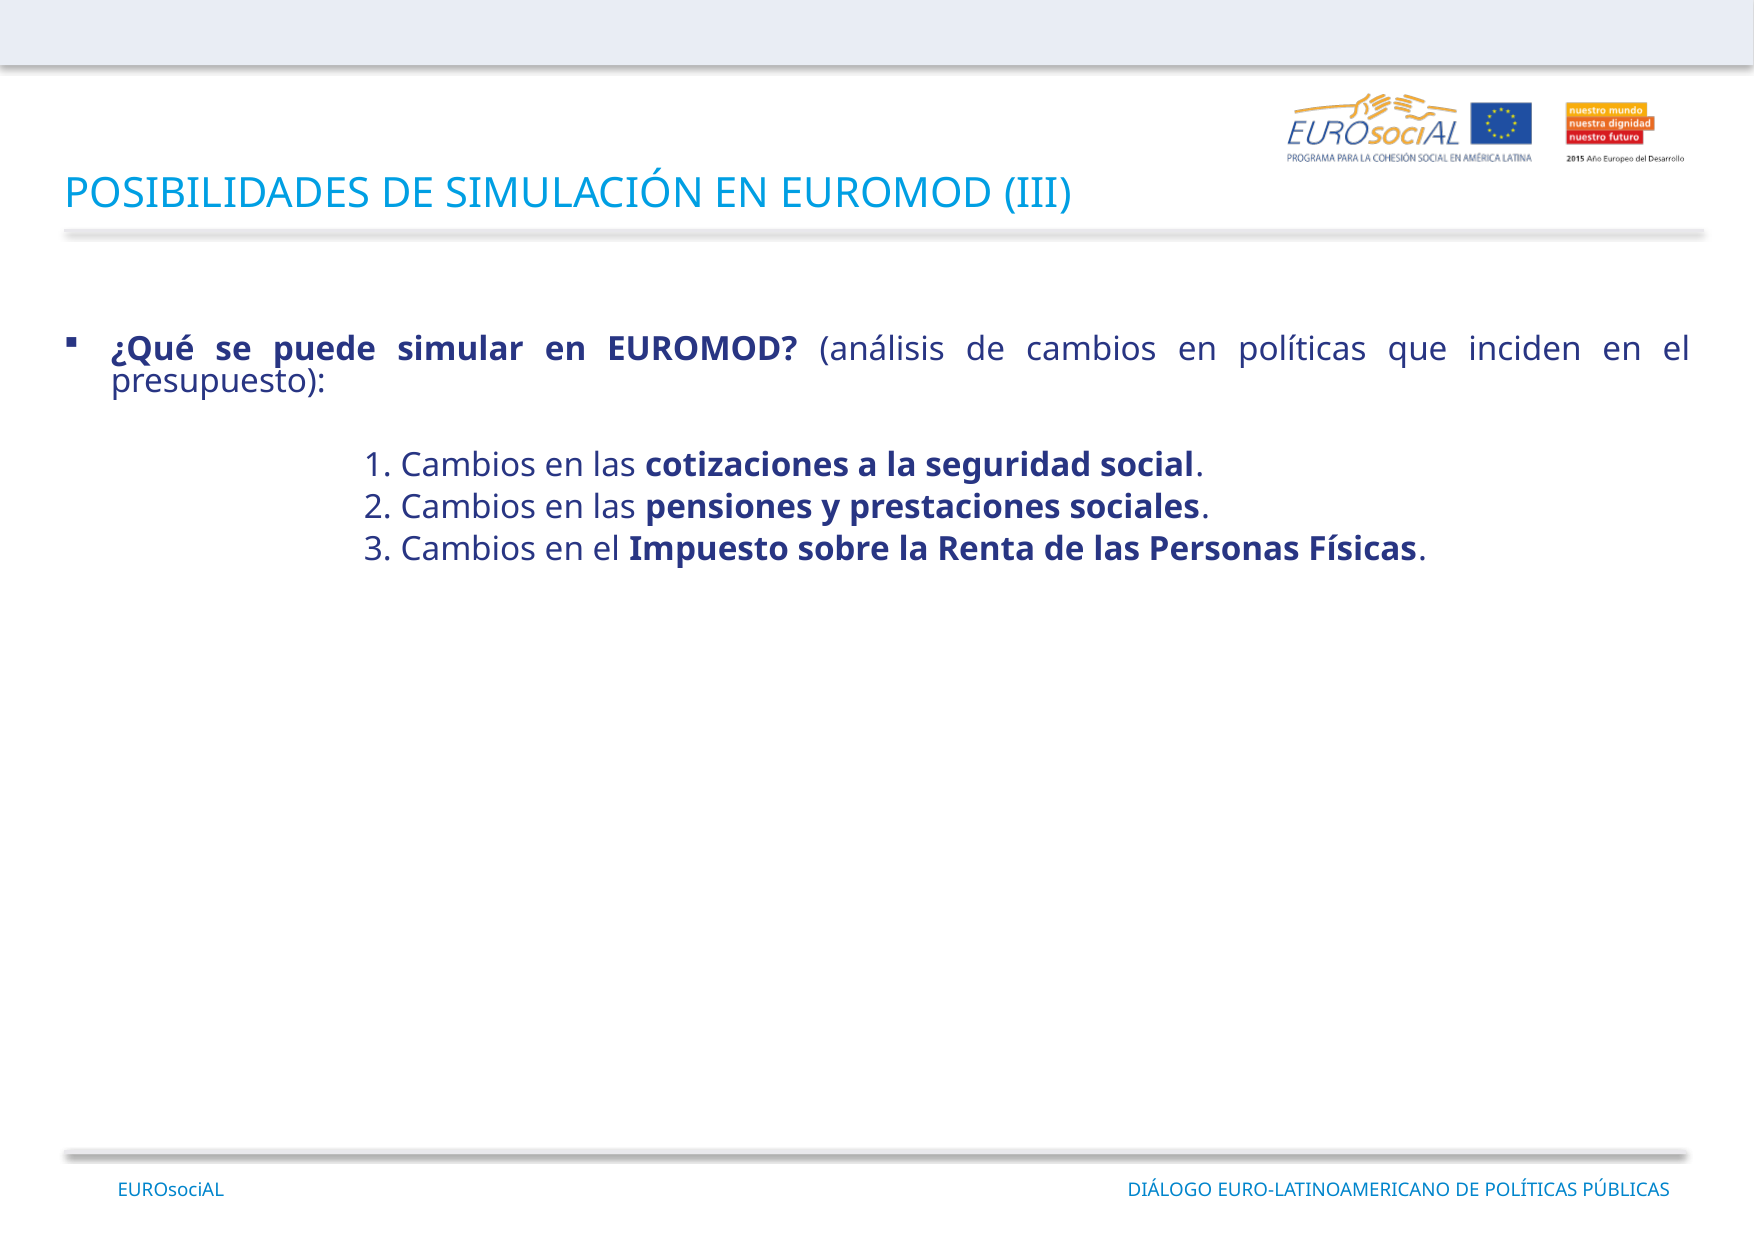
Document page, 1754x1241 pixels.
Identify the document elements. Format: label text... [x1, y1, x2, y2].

text_box ¿Qué se puede simular en EUROMOD? (análisis de cambios en políticas que inciden en el presupuesto): 1. Cambios en las cotizaciones a la seguridad social. 2. Cambios en las pensiones y prestaciones sociales. 3. Cambios en el Impuesto sobre la Renta de las Personas Físicas. [64, 265, 1692, 1140]
picture [1278, 88, 1692, 158]
text_box POSIBILIDADES DE SIMULACIÓN EN EUROMOD (III) [49, 158, 1692, 233]
